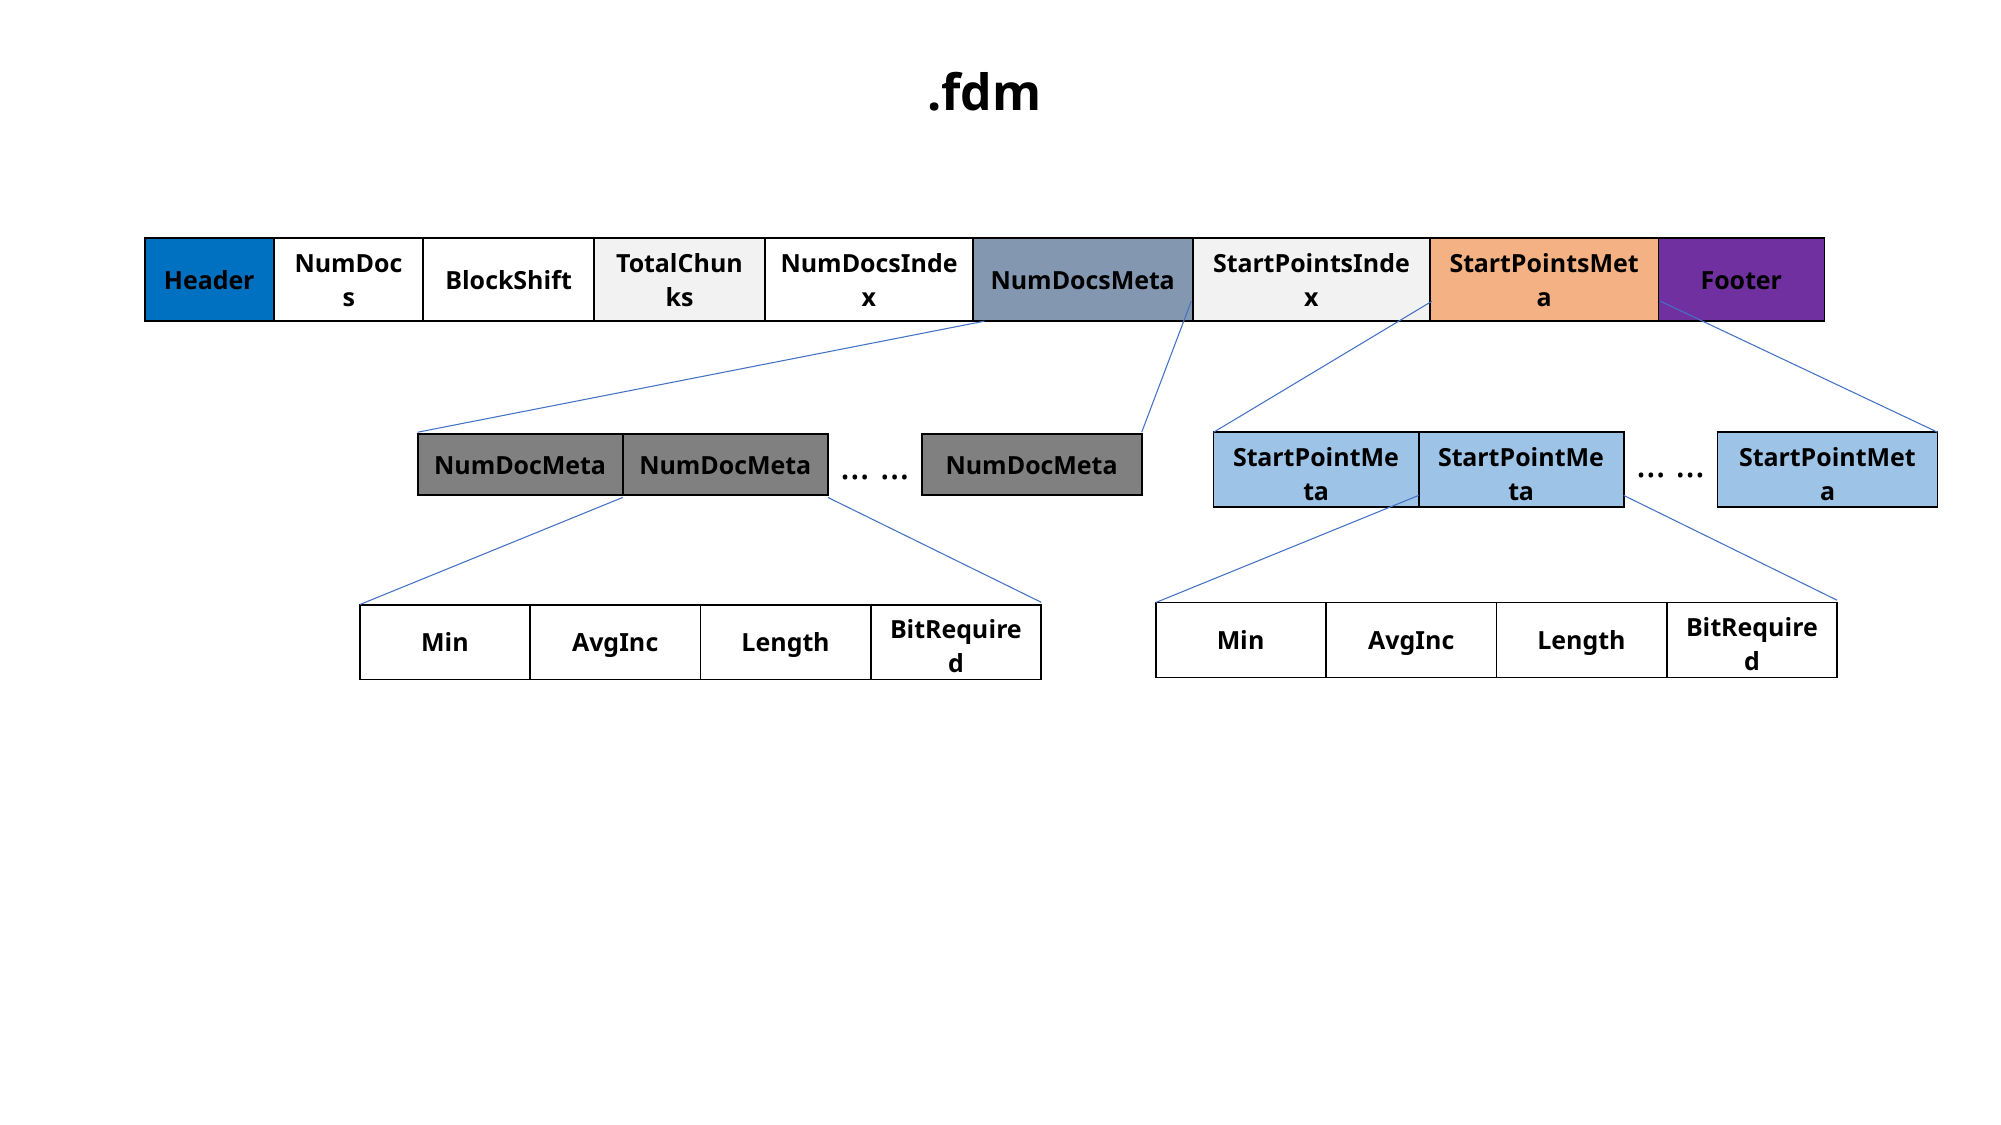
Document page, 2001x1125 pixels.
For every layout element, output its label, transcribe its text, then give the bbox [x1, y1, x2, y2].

table_header Header [146, 239, 273, 320]
table_header StartPointMeta [1420, 433, 1623, 506]
table_header NumDocsMeta [974, 239, 1192, 320]
table_header Min [1157, 603, 1325, 677]
table_header StartPointsIndex [1194, 239, 1429, 320]
table_header StartPointMeta [1718, 433, 1937, 506]
table_header Length [1497, 603, 1666, 677]
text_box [1623, 495, 1838, 601]
text_box .fdm [912, 52, 1057, 128]
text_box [1213, 301, 1432, 433]
table_header NumDocMeta [419, 435, 622, 494]
table_header BitRequired [872, 606, 1040, 679]
table_header AvgInc [531, 606, 700, 679]
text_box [1141, 301, 1192, 433]
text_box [1660, 301, 1938, 433]
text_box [827, 497, 1042, 603]
table_header Footer [1659, 239, 1824, 320]
text_box … … [825, 434, 925, 495]
table_header NumDocMeta [624, 435, 825, 494]
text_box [359, 497, 623, 605]
table_header AvgInc [1327, 603, 1496, 677]
table_header NumDocs [275, 239, 422, 320]
table_header NumDocMeta [925, 435, 1141, 494]
table_header BitRequired [1668, 603, 1836, 677]
table_header TotalChunks [595, 239, 764, 298]
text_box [1155, 495, 1419, 603]
text_box … … [1621, 432, 1721, 493]
table_header NumDocsIndex [766, 239, 972, 298]
table_header BlockShift [424, 239, 593, 298]
table_header StartPointsMeta [1431, 239, 1658, 320]
table_header StartPointMeta [1214, 433, 1418, 495]
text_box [417, 298, 985, 433]
table_header Length [701, 606, 870, 679]
table_header Min [361, 606, 529, 679]
